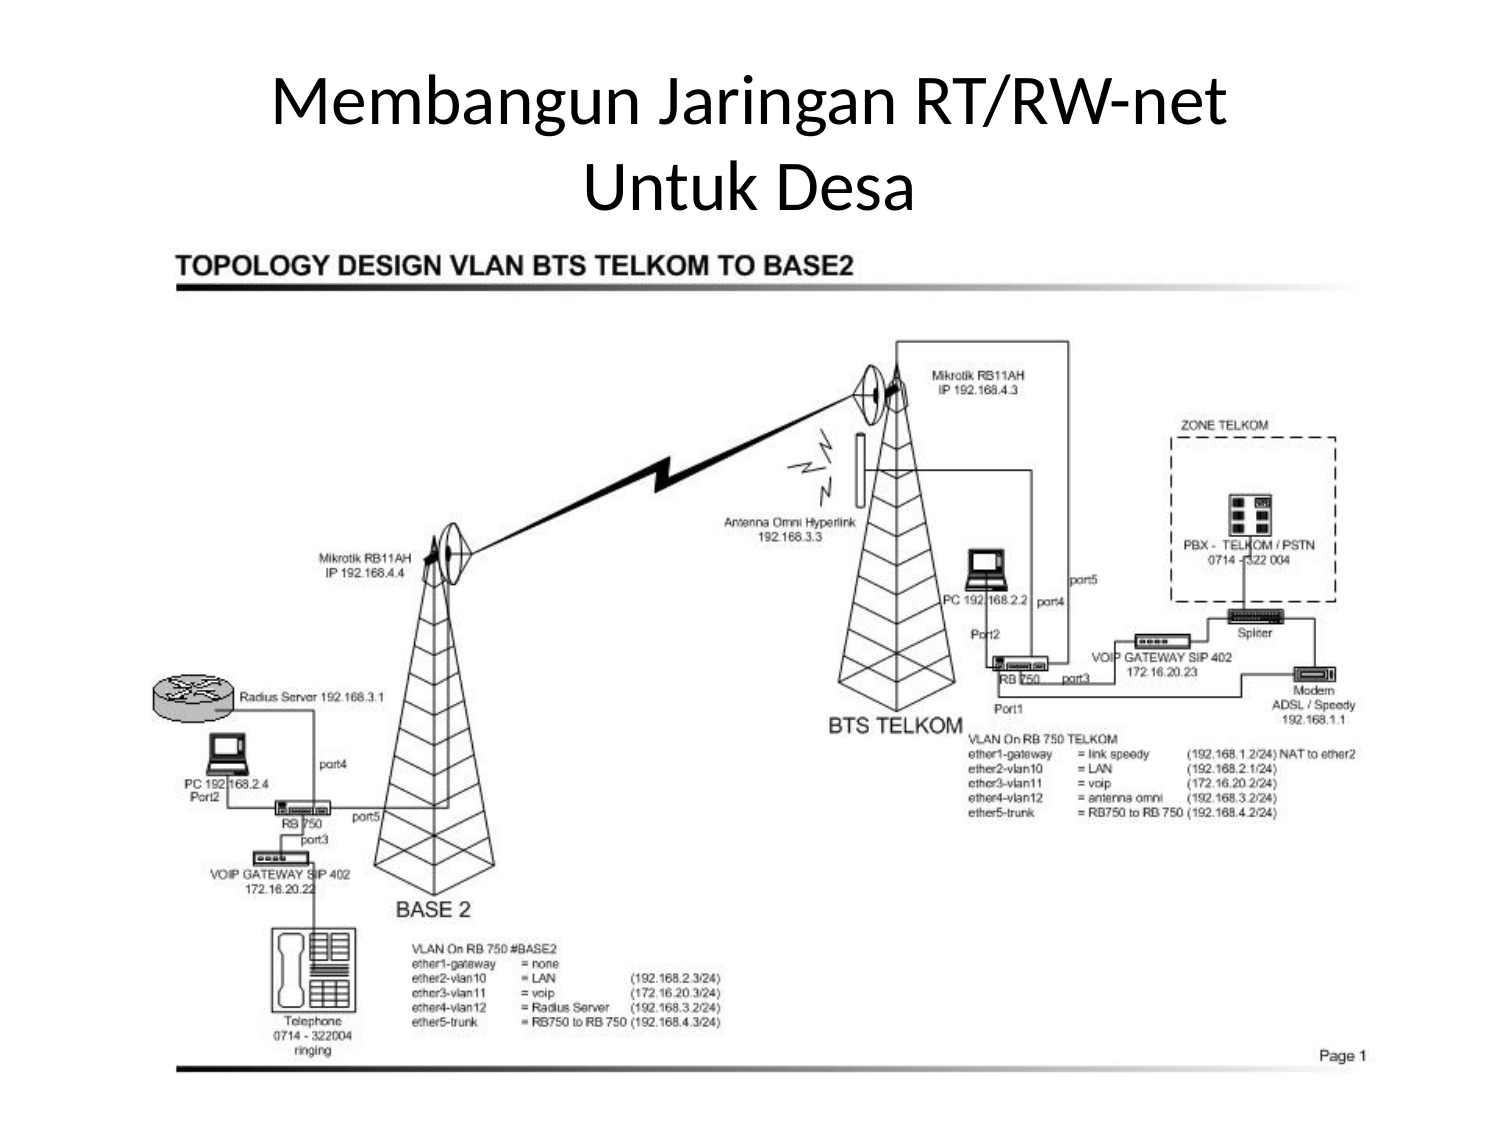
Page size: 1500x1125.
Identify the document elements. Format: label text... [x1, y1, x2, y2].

picture [149, 249, 1377, 1077]
title Membangun Jaringan RT/RW-net Untuk Desa [75, 45, 1425, 233]
